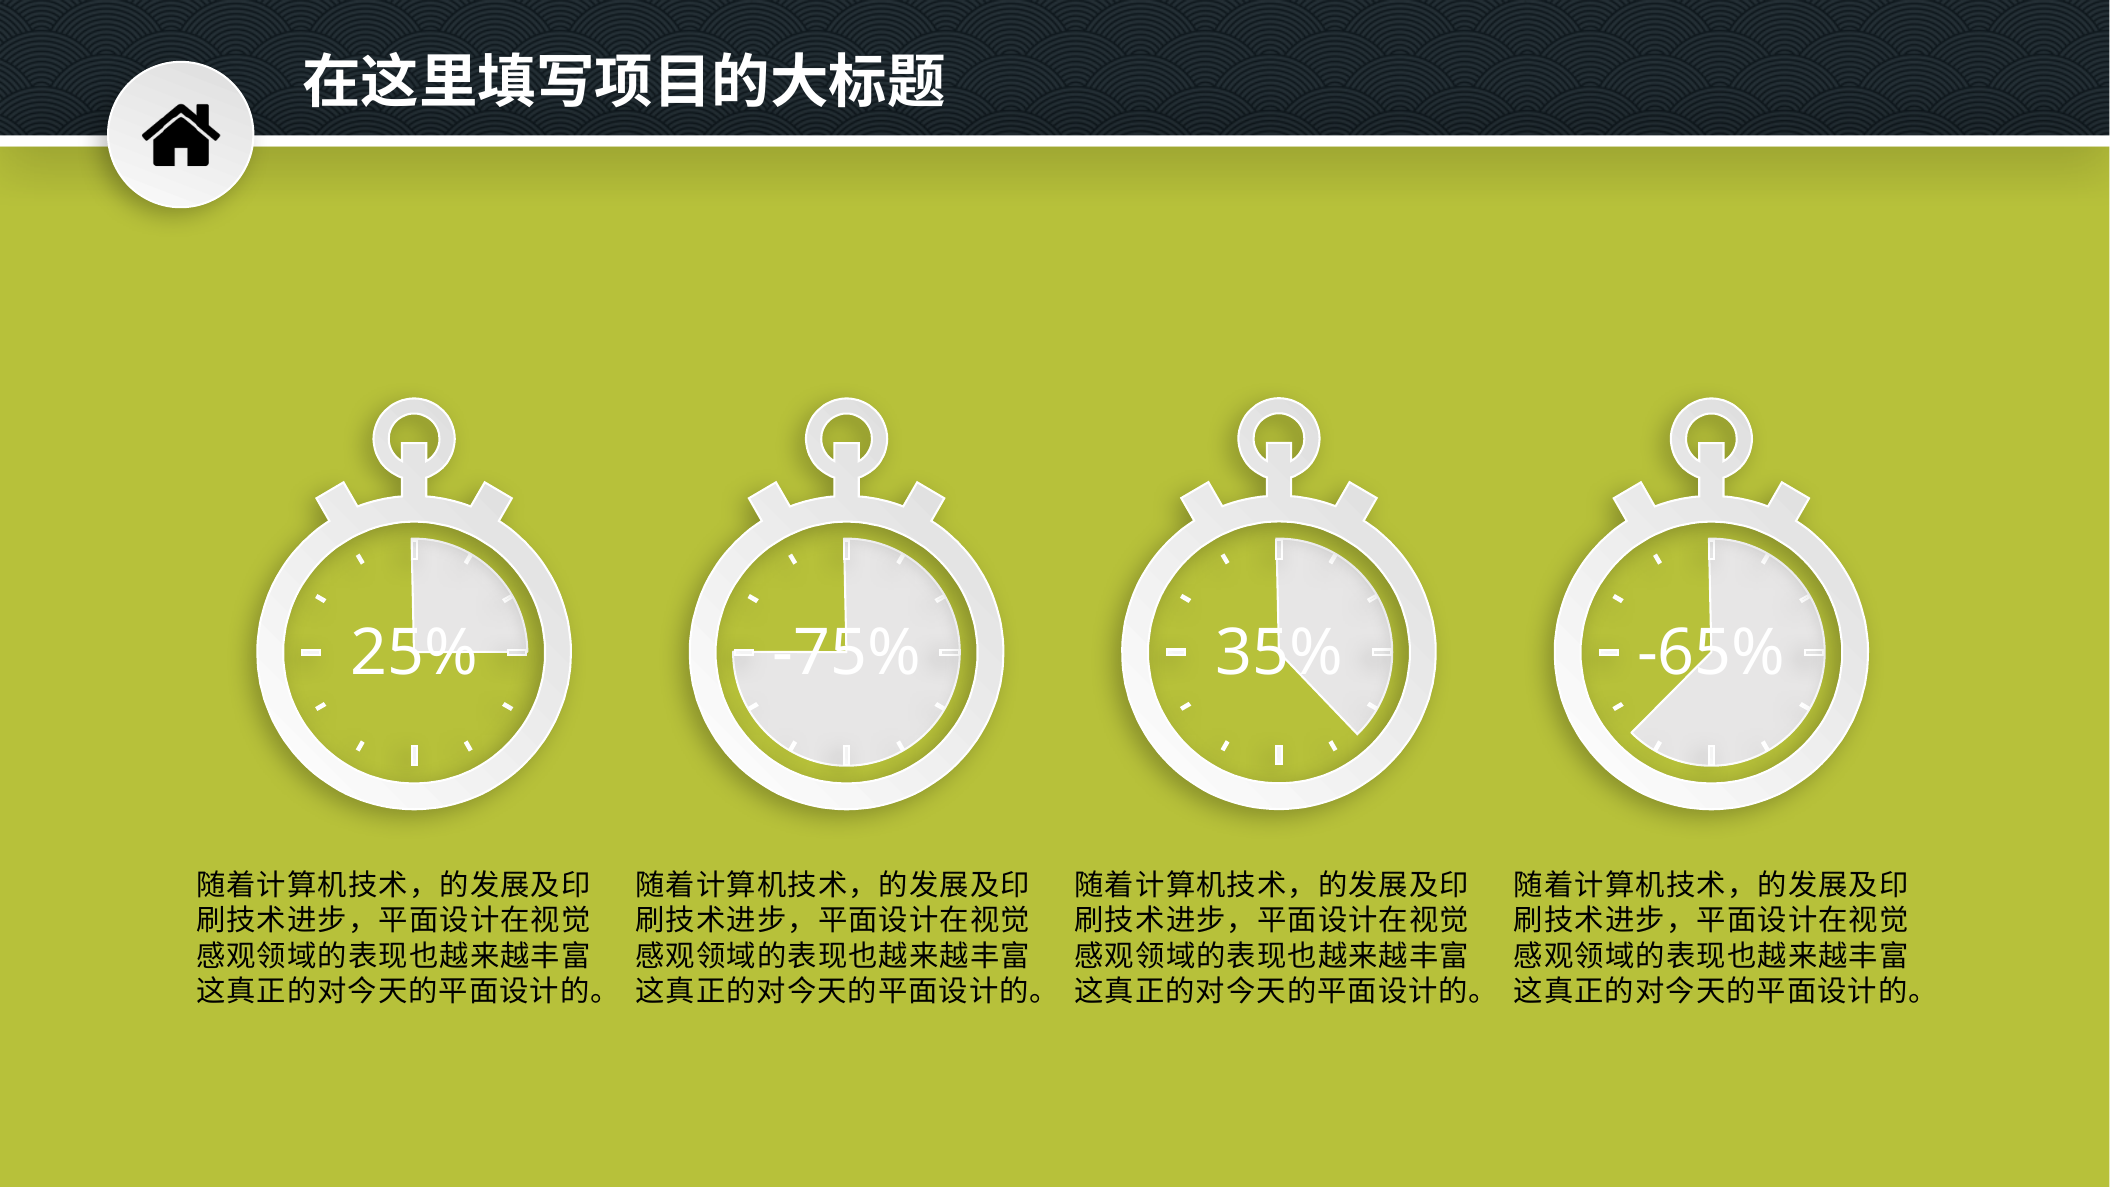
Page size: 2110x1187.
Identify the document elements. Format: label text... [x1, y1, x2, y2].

text_box 随着计算机技术，的发展及印刷技术进步，平面设计在视觉感观领域的表现也越来越丰富这真正的对今天的平面设计的。 [181, 859, 607, 1015]
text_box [107, 61, 254, 208]
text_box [257, 398, 571, 810]
text_box 随着计算机技术，的发展及印刷技术进步，平面设计在视觉感观领域的表现也越来越丰富这真正的对今天的平面设计的。 [1499, 859, 1924, 1015]
text_box 随着计算机技术，的发展及印刷技术进步，平面设计在视觉感观领域的表现也越来越丰富这真正的对今天的平面设计的。 [620, 859, 1046, 1015]
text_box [1122, 398, 1436, 810]
picture [0, 0, 2110, 1187]
text_box 随着计算机技术，的发展及印刷技术进步，平面设计在视觉感观领域的表现也越来越丰富这真正的对今天的平面设计的。 [1059, 859, 1485, 1015]
text_box 在这里填写项目的大标题 [276, 36, 972, 122]
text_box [689, 398, 1004, 810]
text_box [1554, 398, 1868, 810]
